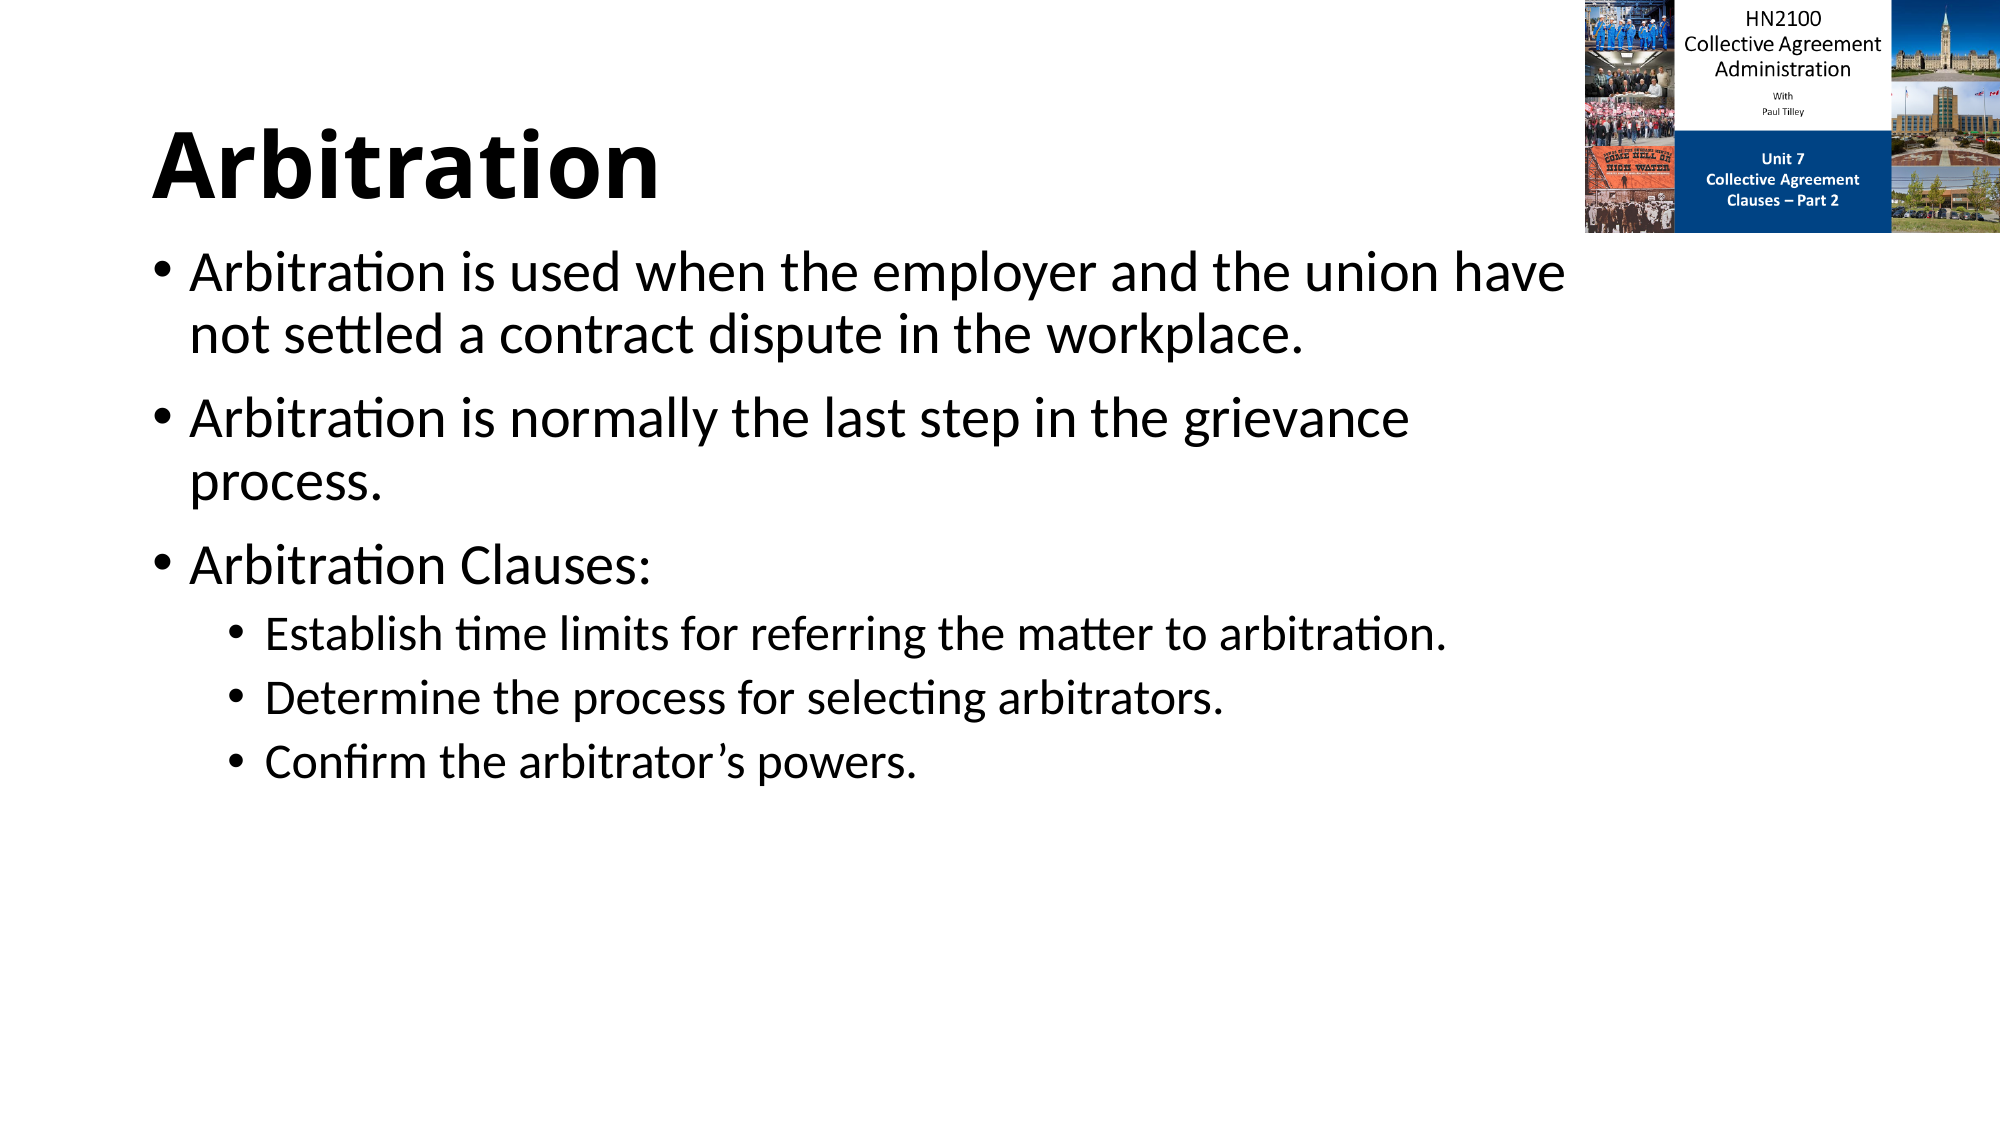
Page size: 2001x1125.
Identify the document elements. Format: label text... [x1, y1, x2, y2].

title Arbitration [137, 59, 1863, 278]
picture [1585, 0, 2000, 233]
list Arbitration is used when the employer and the union have not settled a contract dispute in the workplace. Arbitration is normally the last step in the grievance process. Arbitration Clauses: Establish time limits for referring the matter to arbitration. Determine the process for selecting arbitrators. Confirm the arbitrator’s powers. [137, 278, 1609, 961]
